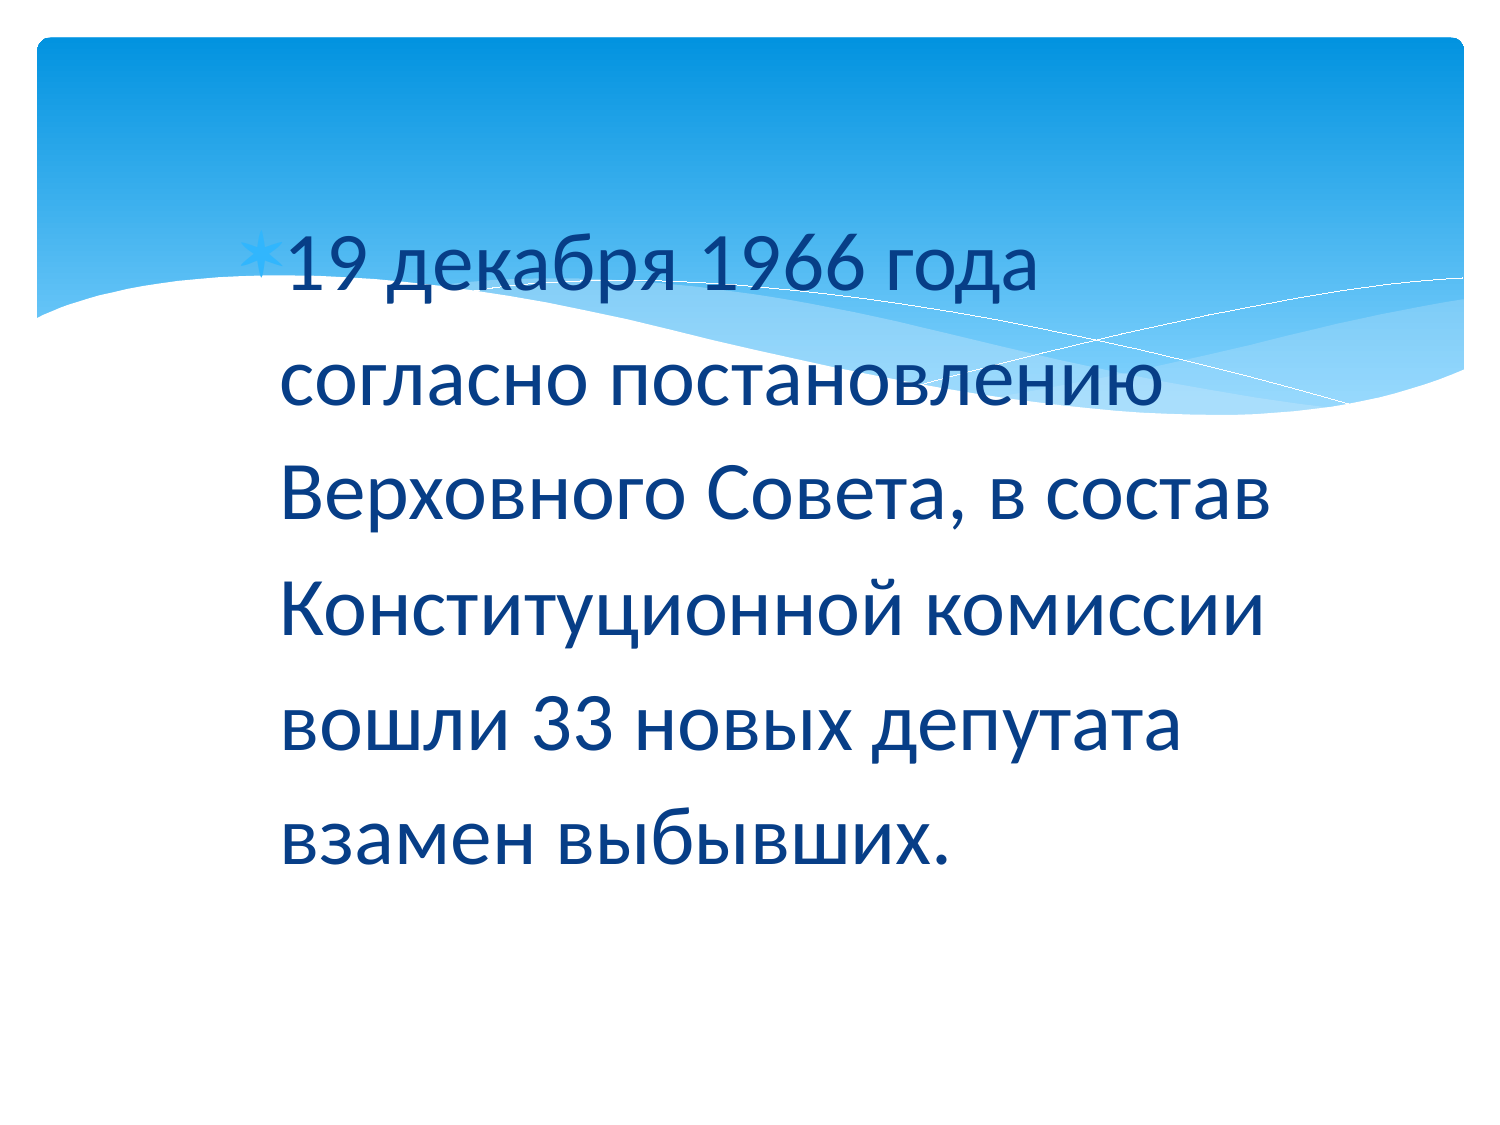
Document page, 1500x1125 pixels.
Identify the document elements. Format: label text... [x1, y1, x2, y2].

list 19 декабря 1966 года согласно постановлению Верховного Совета, в состав Конституционной комиссии вошли 33 новых депутата взамен выбывших. [123, 184, 1359, 1005]
